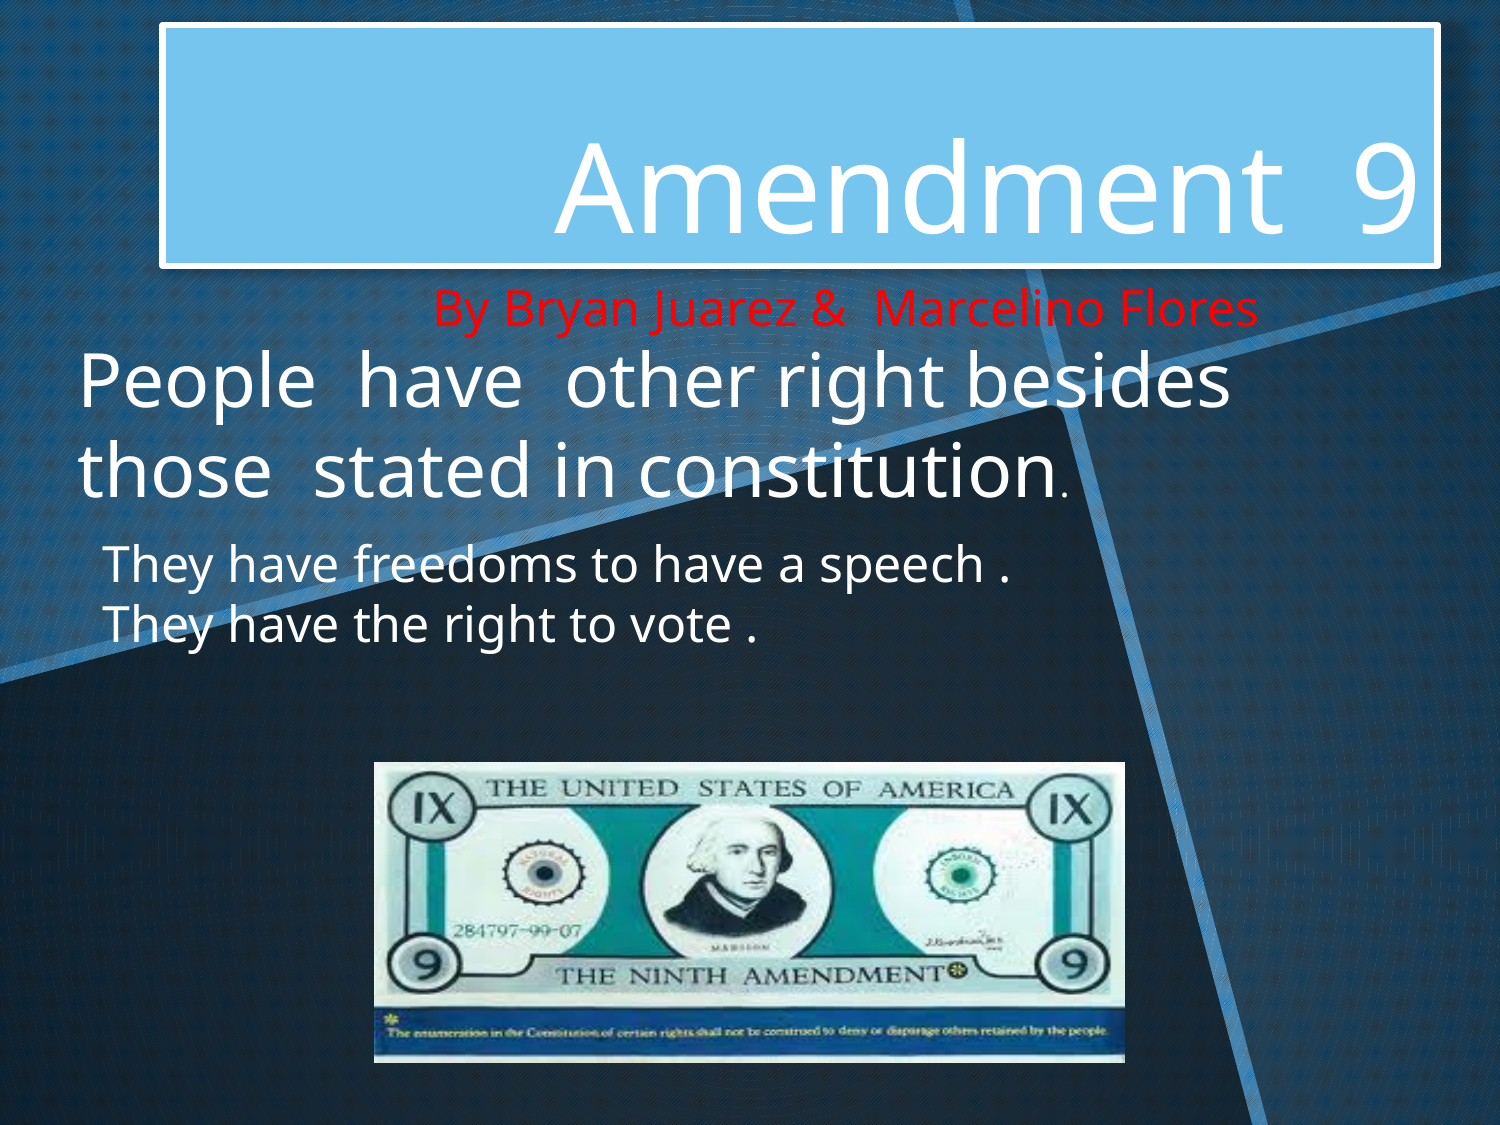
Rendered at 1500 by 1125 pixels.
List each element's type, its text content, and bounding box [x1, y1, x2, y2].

text_box They have freedoms to have a speech . They have the right to vote . [88, 525, 1064, 661]
picture [373, 761, 1126, 1063]
subtitle By Bryan Juarez & Marcelino Flores [225, 268, 1275, 324]
text_box People have other right besides those stated in constitution. [62, 324, 1388, 520]
title Amendment 9 [159, 22, 1441, 269]
